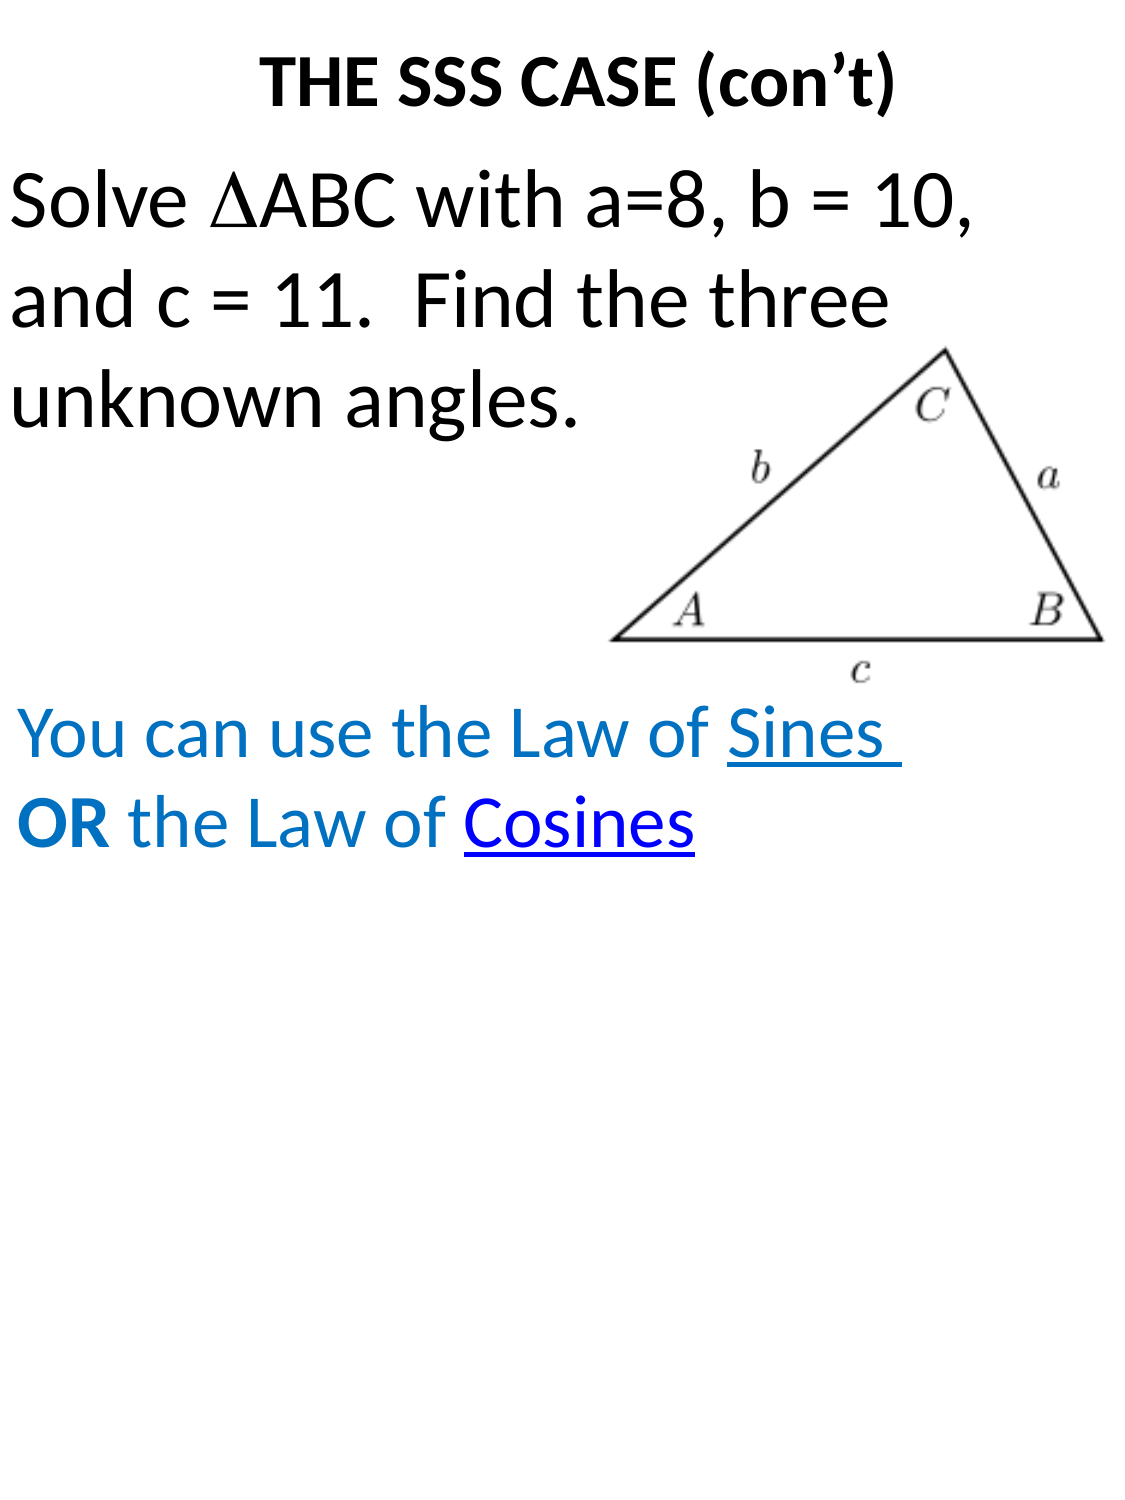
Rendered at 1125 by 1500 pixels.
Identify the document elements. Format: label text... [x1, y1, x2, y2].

picture [597, 323, 1125, 706]
text_box THE SSS CASE (con’t) [244, 23, 914, 129]
text_box Solve ABC with a=8, b = 10, and c = 11. Find the three unknown angles. [0, 137, 1125, 452]
text_box You can use the Law of Sines OR the Law of Cosines [3, 674, 999, 870]
